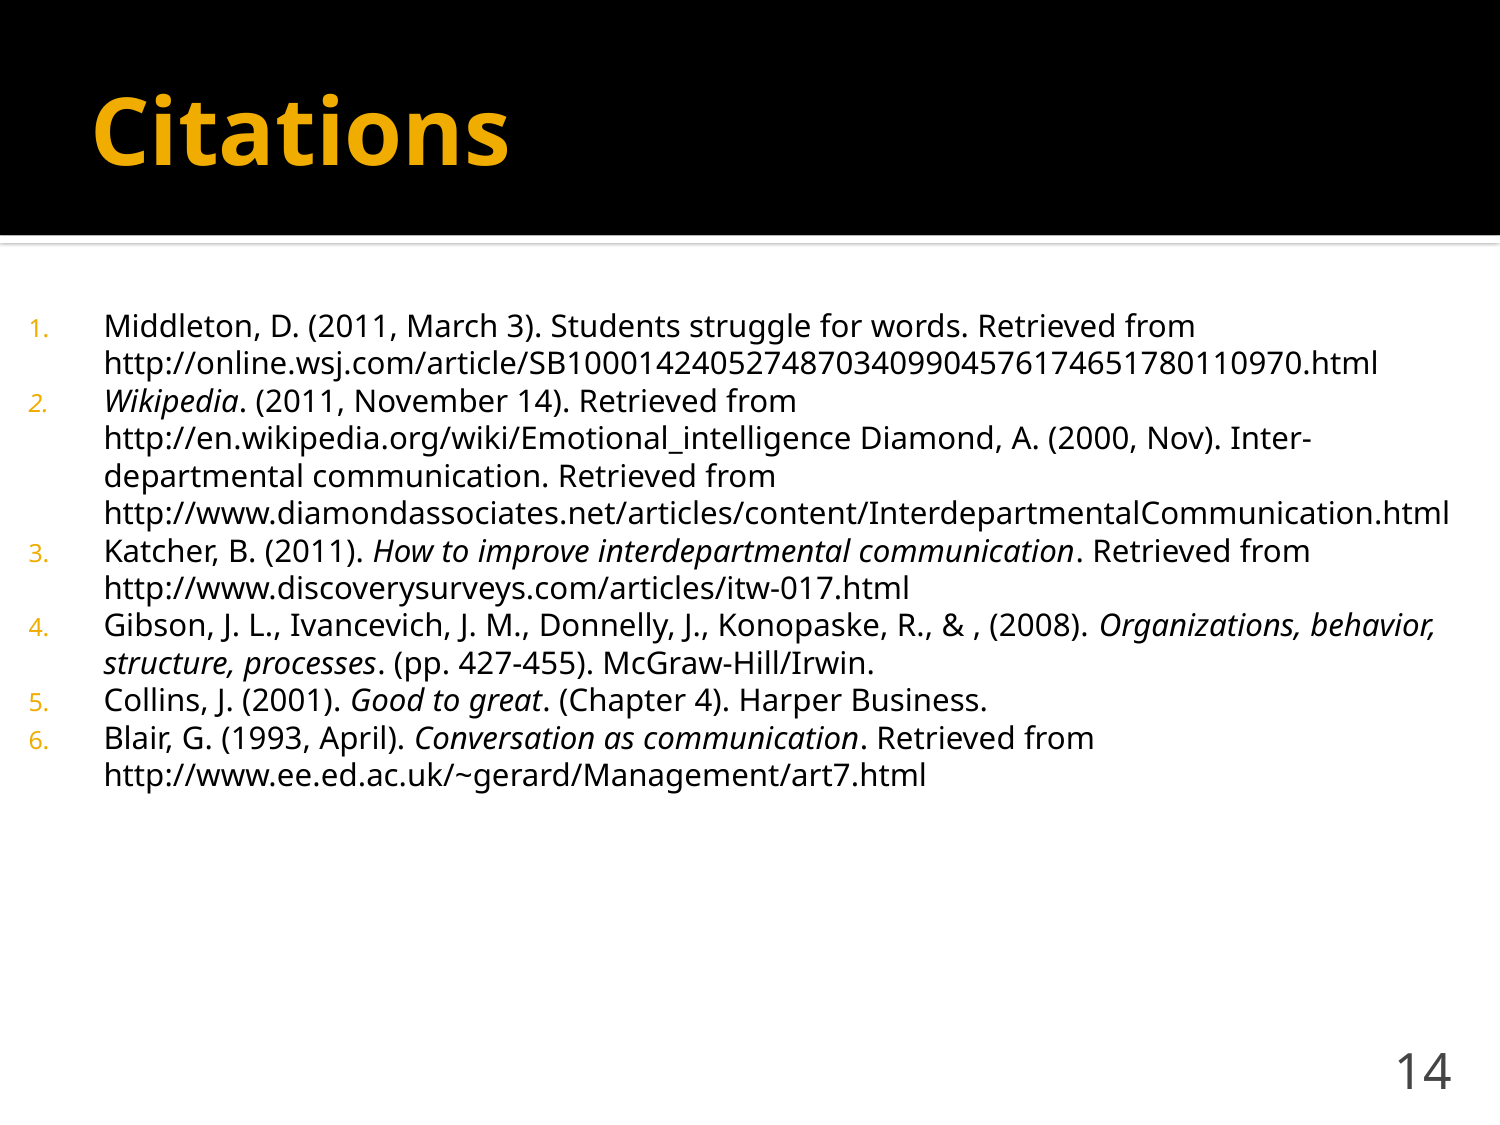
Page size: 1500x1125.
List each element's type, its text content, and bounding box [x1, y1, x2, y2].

list Middleton, D. (2011, March 3). Students struggle for words. Retrieved from http://online.wsj.com/article/SB10001424052748703409904576174651780110970.html Wikipedia. (2011, November 14). Retrieved from http://en.wikipedia.org/wiki/Emotional_intelligence Diamond, A. (2000, Nov). Inter-departmental communication. Retrieved from http://www.diamondassociates.net/articles/content/InterdepartmentalCommunication.html Katcher, B. (2011). How to improve interdepartmental communication. Retrieved from http://www.discoverysurveys.com/articles/itw-017.html Gibson, J. L., Ivancevich, J. M., Donnelly, J., Konopaske, R., & , (2008). Organizations, behavior, structure, processes. (pp. 427-455). McGraw-Hill/Irwin. Collins, J. (2001). Good to great. (Chapter 4). Harper Business. Blair, G. (1993, April). Conversation as communication. Retrieved from http://www.ee.ed.ac.uk/~gerard/Management/art7.html [0, 291, 1500, 1050]
slide_number 14 [1345, 1062, 1467, 1108]
title Citations [75, 25, 1425, 231]
